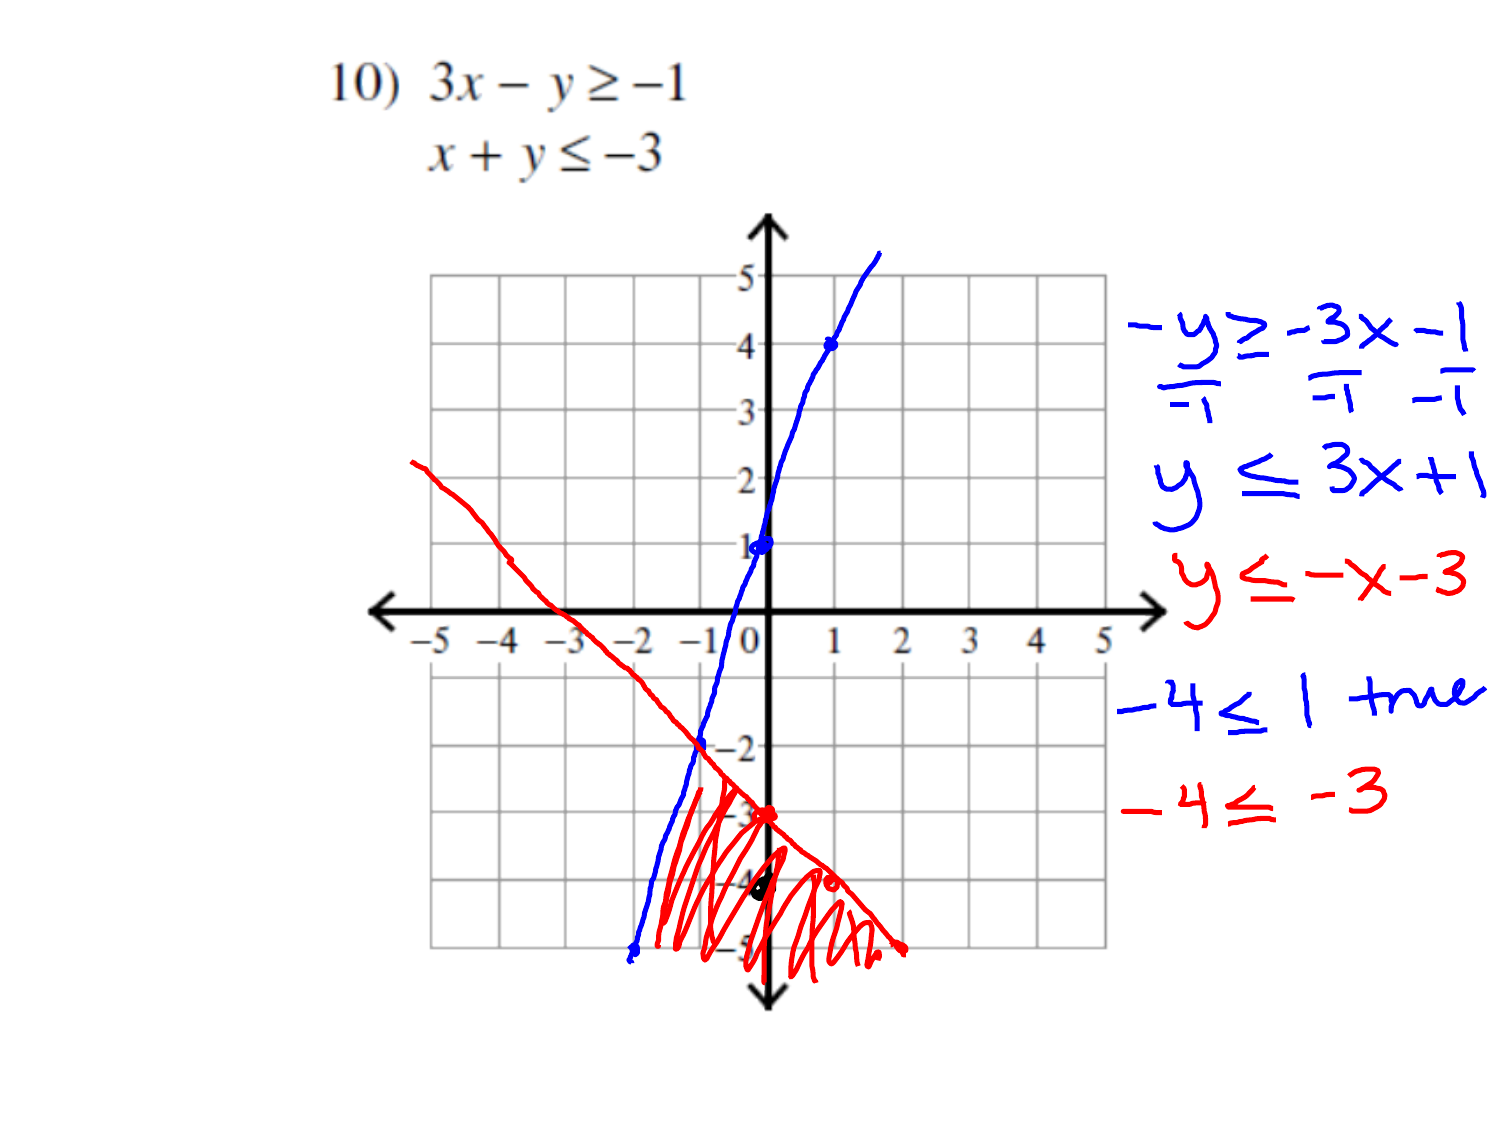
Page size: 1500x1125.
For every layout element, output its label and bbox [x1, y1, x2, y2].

text_box [1414, 329, 1444, 334]
text_box [1250, 598, 1295, 602]
text_box [1360, 460, 1402, 497]
text_box [1456, 385, 1465, 416]
text_box [1191, 563, 1219, 629]
text_box [1378, 332, 1398, 347]
text_box [1312, 395, 1335, 399]
text_box [1470, 451, 1485, 498]
text_box [1242, 492, 1300, 498]
text_box [1191, 793, 1202, 805]
text_box [1311, 793, 1335, 799]
text_box [1416, 474, 1456, 478]
text_box [1192, 683, 1198, 732]
text_box [1399, 575, 1428, 579]
text_box [1359, 459, 1381, 476]
text_box [1383, 477, 1402, 492]
text_box [1308, 371, 1362, 379]
text_box [1458, 302, 1467, 352]
text_box [1370, 698, 1376, 716]
text_box [1239, 453, 1299, 483]
text_box [1360, 318, 1392, 349]
text_box [1318, 304, 1349, 343]
text_box [1302, 674, 1312, 727]
text_box [1344, 560, 1373, 583]
text_box [1287, 326, 1310, 334]
text_box [1220, 691, 1260, 724]
text_box [1228, 729, 1268, 734]
text_box [1436, 551, 1465, 595]
picture [324, 49, 1188, 1042]
text_box [1228, 817, 1276, 825]
text_box [1374, 582, 1392, 595]
text_box [1226, 786, 1274, 810]
text_box [1323, 443, 1356, 492]
text_box [1241, 554, 1288, 586]
text_box [1195, 698, 1203, 704]
text_box [1435, 478, 1443, 495]
text_box [1199, 783, 1207, 829]
text_box [1429, 457, 1437, 475]
text_box [1348, 679, 1486, 713]
text_box [1191, 472, 1201, 525]
text_box [1305, 572, 1344, 576]
text_box [1412, 397, 1442, 402]
text_box [1345, 383, 1353, 413]
text_box [1227, 312, 1266, 344]
text_box [1359, 565, 1386, 601]
text_box [1191, 315, 1218, 368]
text_box [1237, 353, 1269, 358]
text_box [1202, 397, 1211, 424]
text_box [656, 775, 880, 984]
text_box [1348, 768, 1386, 813]
text_box [1191, 381, 1221, 386]
text_box [1368, 676, 1372, 695]
text_box [1358, 315, 1378, 333]
